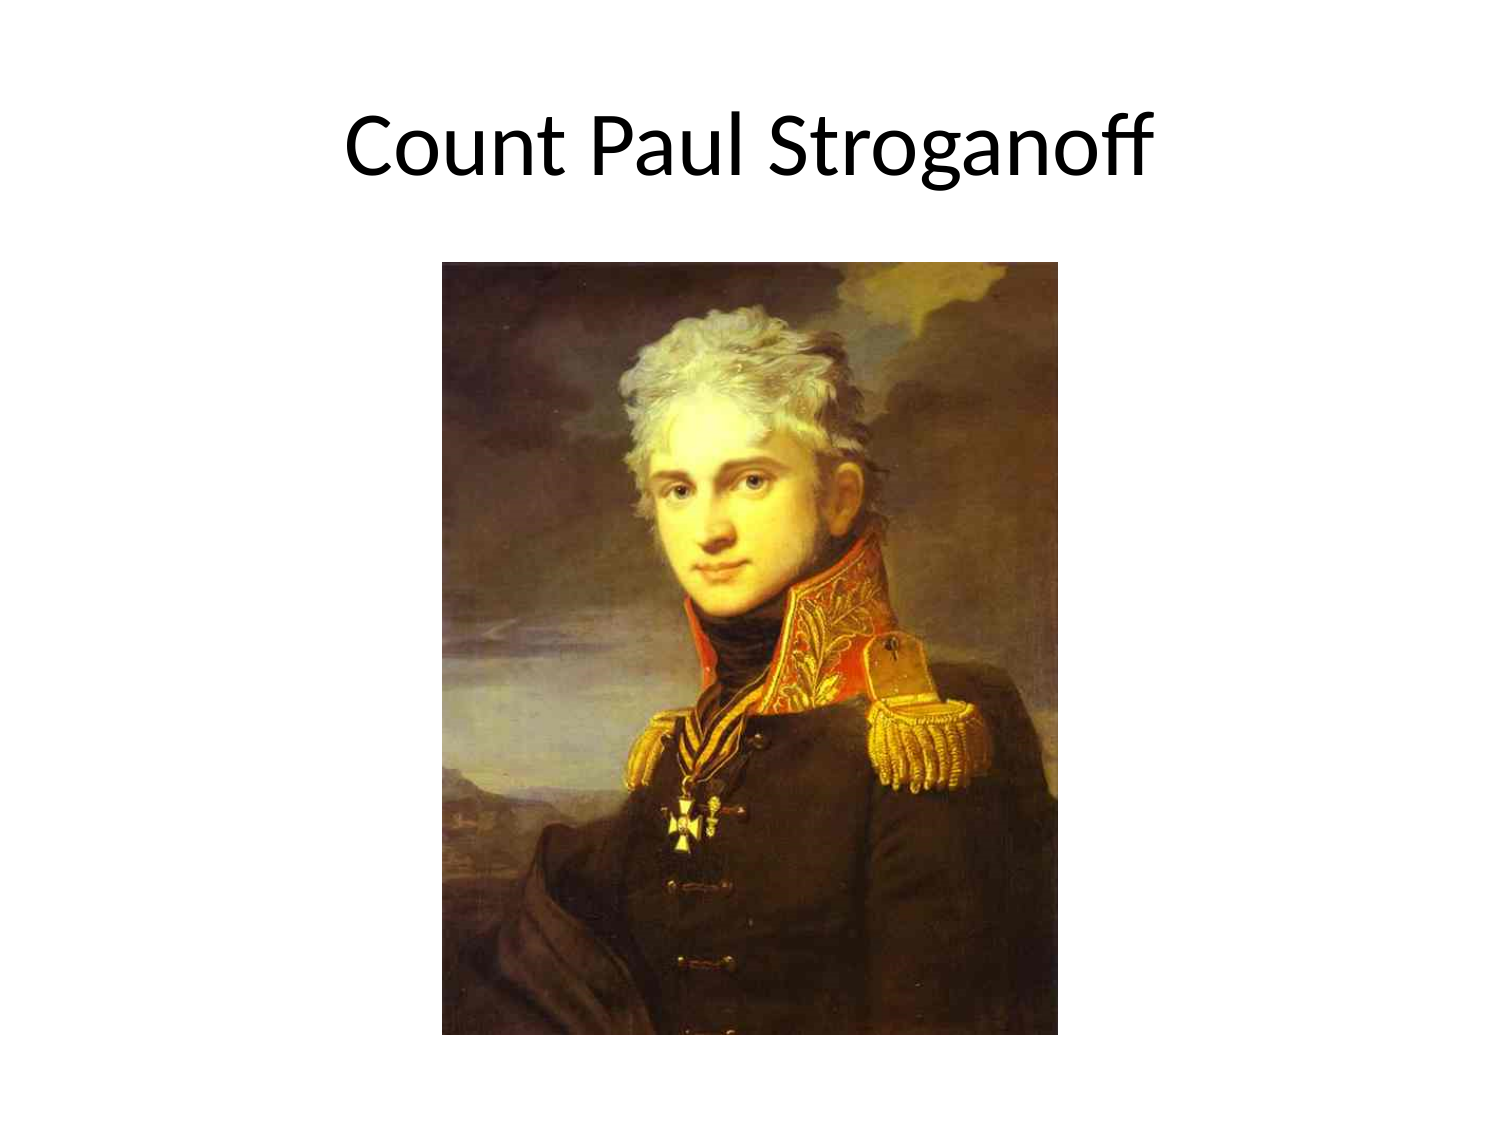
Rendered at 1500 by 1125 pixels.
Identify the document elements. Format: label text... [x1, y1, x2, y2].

title Count Paul Stroganoff [75, 45, 1425, 233]
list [442, 262, 1058, 1036]
